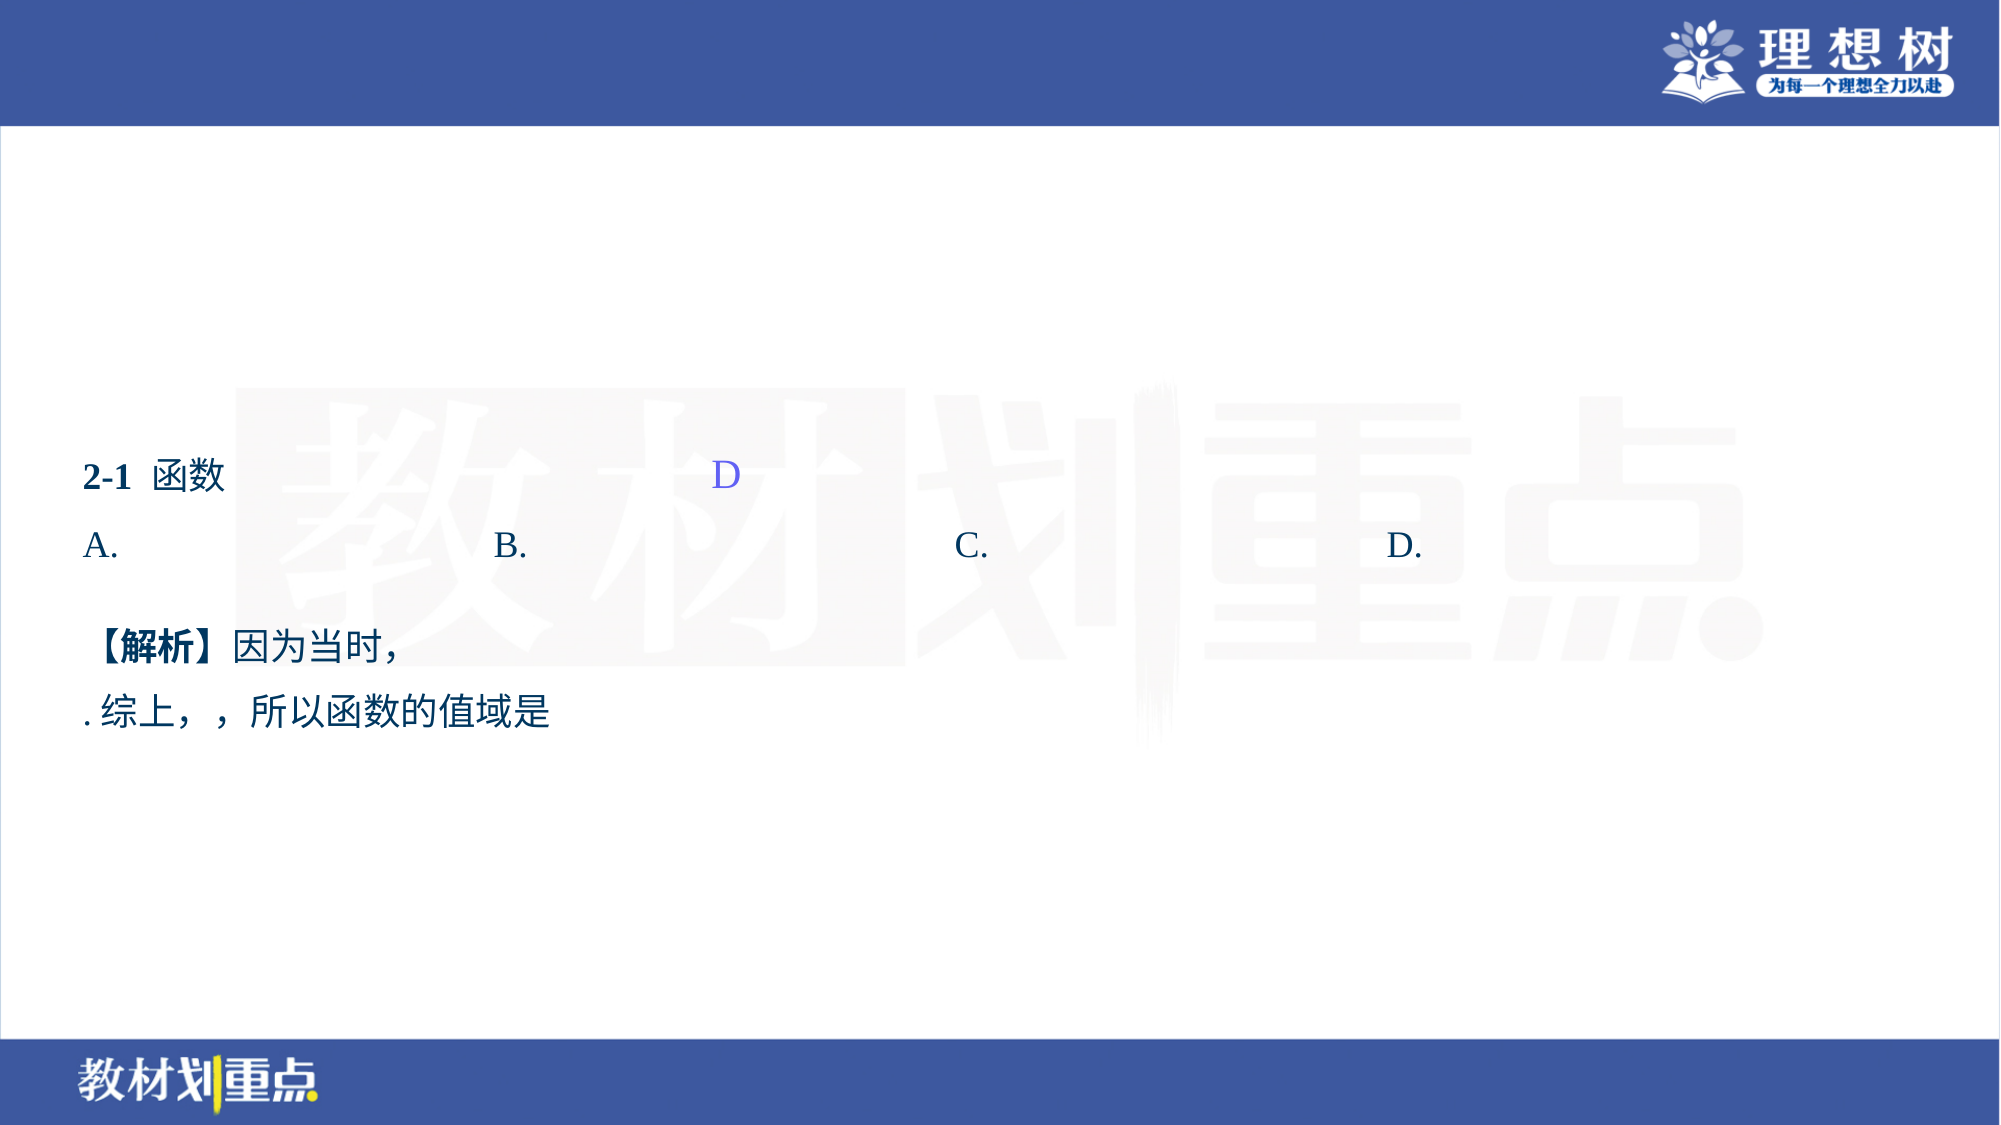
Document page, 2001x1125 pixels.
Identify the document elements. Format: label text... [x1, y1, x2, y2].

picture [0, 0, 2000, 1125]
text_box D [696, 444, 757, 494]
